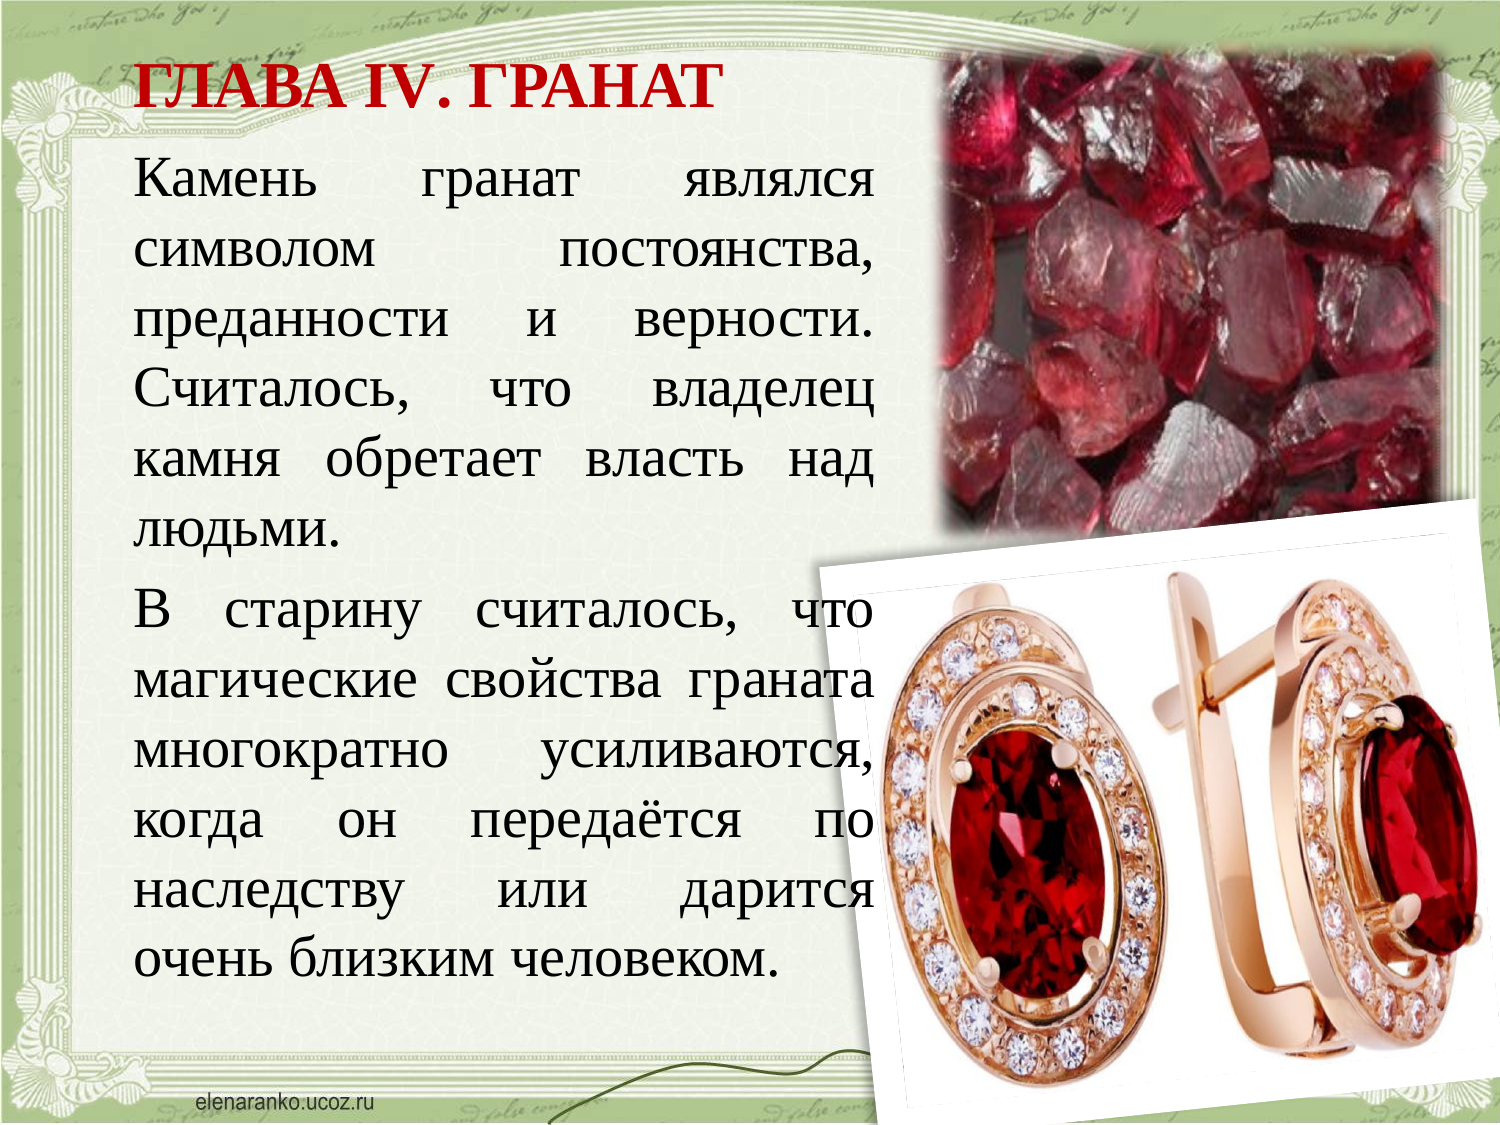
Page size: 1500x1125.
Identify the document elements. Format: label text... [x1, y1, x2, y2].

list Камень гранат являлся символом постоянства, преданности и верности. Считалось, что владелец камня обретает власть над людьми. В старину считалось, что магические свойства граната многократно усиливаются, когда он передаётся по наследству или дарится очень близким человеком. [118, 113, 891, 997]
title Глава Iv. Гранат [118, 35, 923, 129]
picture [1054, 1078, 1500, 1125]
picture [0, 0, 1500, 1125]
